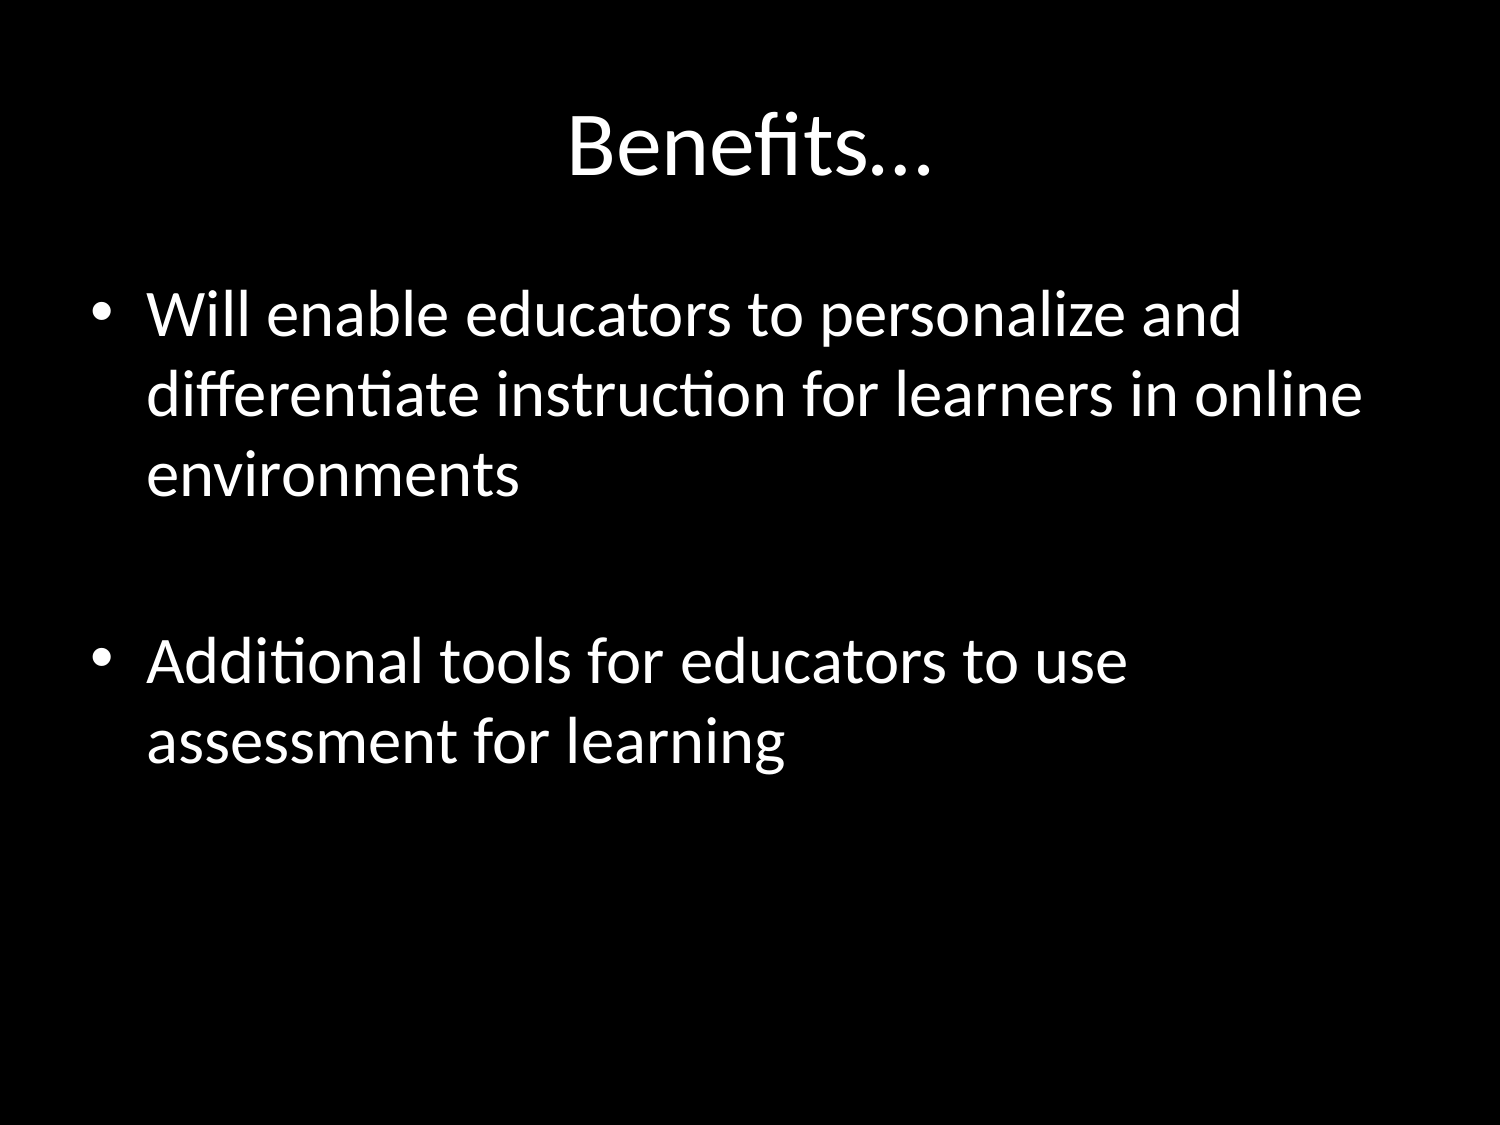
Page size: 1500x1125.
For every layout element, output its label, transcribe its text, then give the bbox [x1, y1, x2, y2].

title Benefits… [75, 45, 1425, 233]
list Will enable educators to personalize and differentiate instruction for learners in online environments Additional tools for educators to use assessment for learning [75, 262, 1425, 1005]
